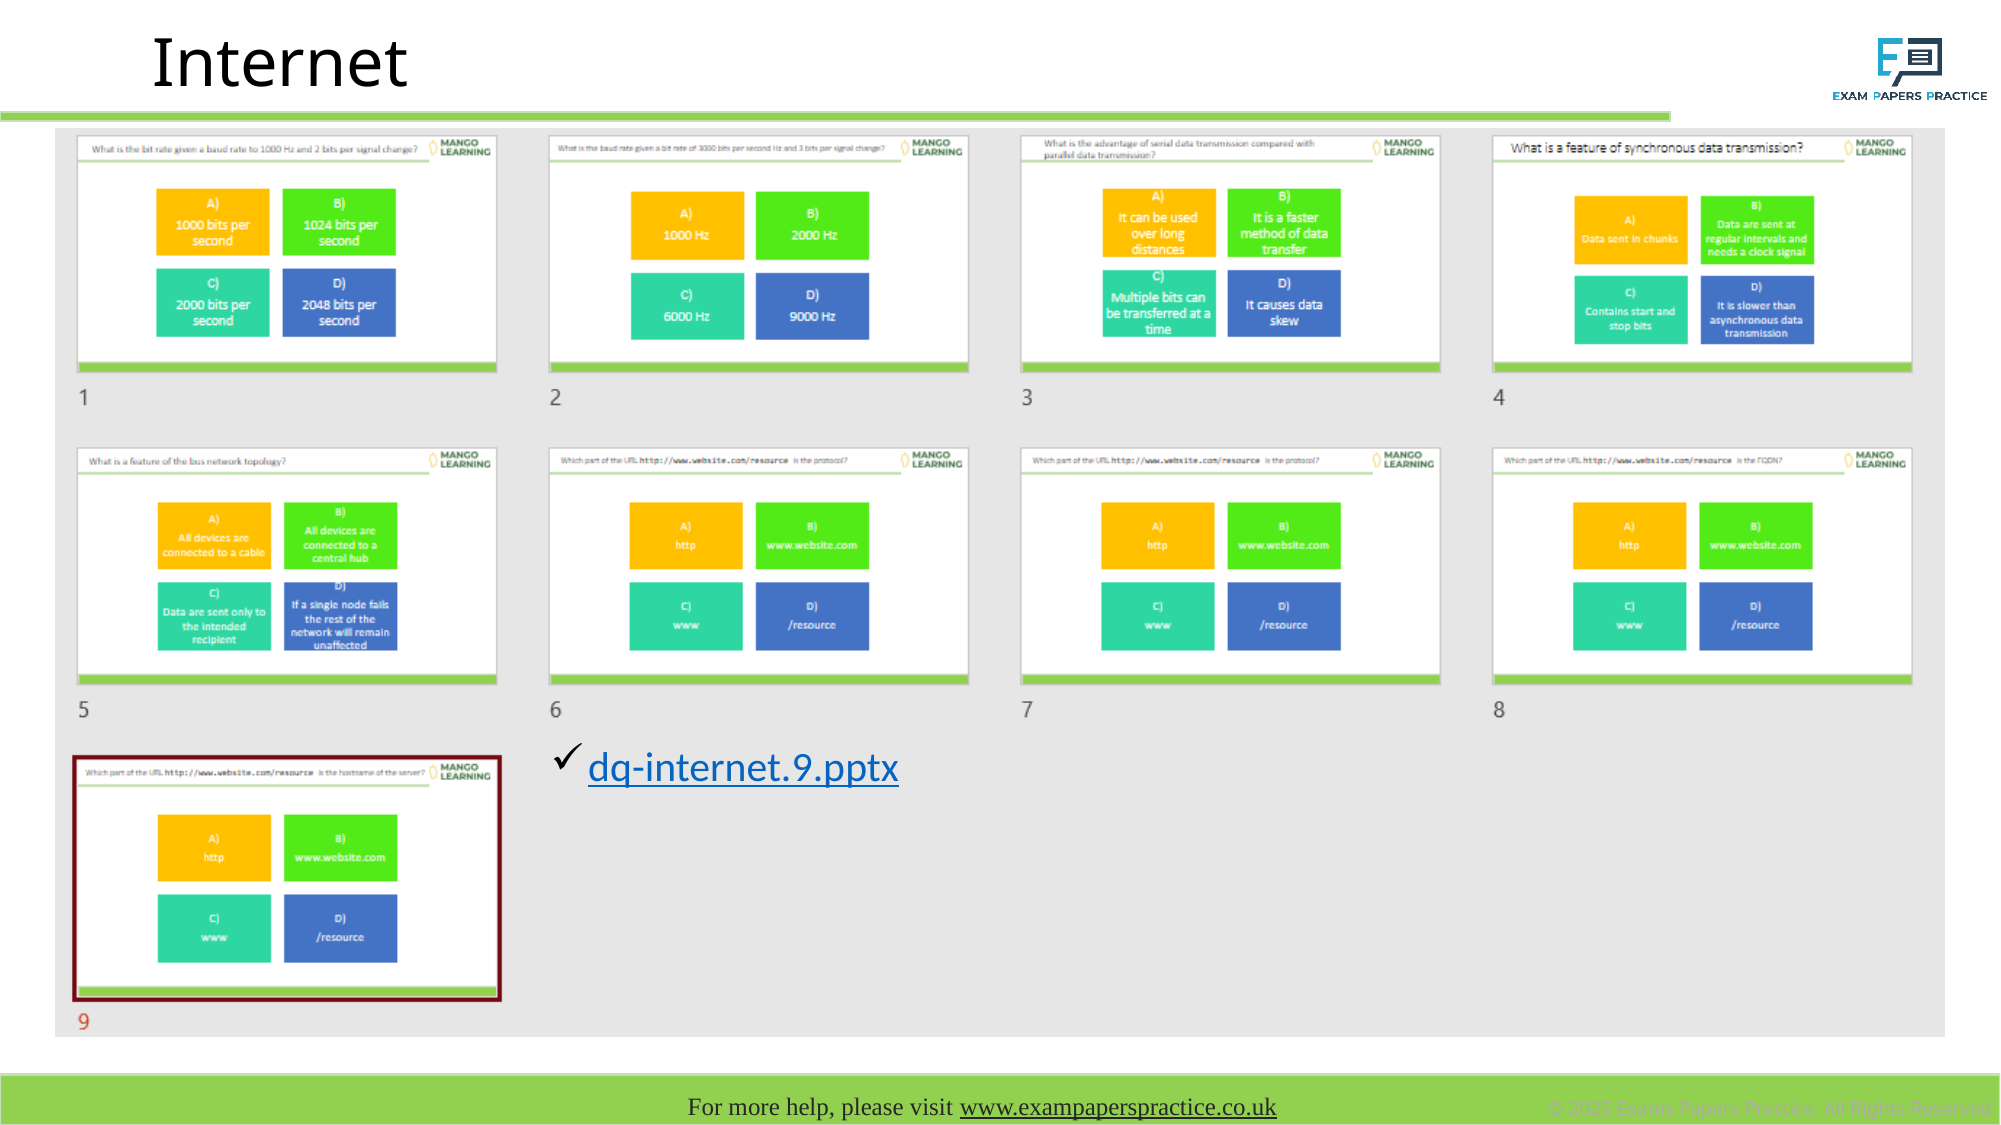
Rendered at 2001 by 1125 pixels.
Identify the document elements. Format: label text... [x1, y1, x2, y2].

title Internet [137, 59, 1863, 70]
picture [55, 128, 1945, 1037]
list dq-internet.9.pptx [535, 738, 2000, 1125]
